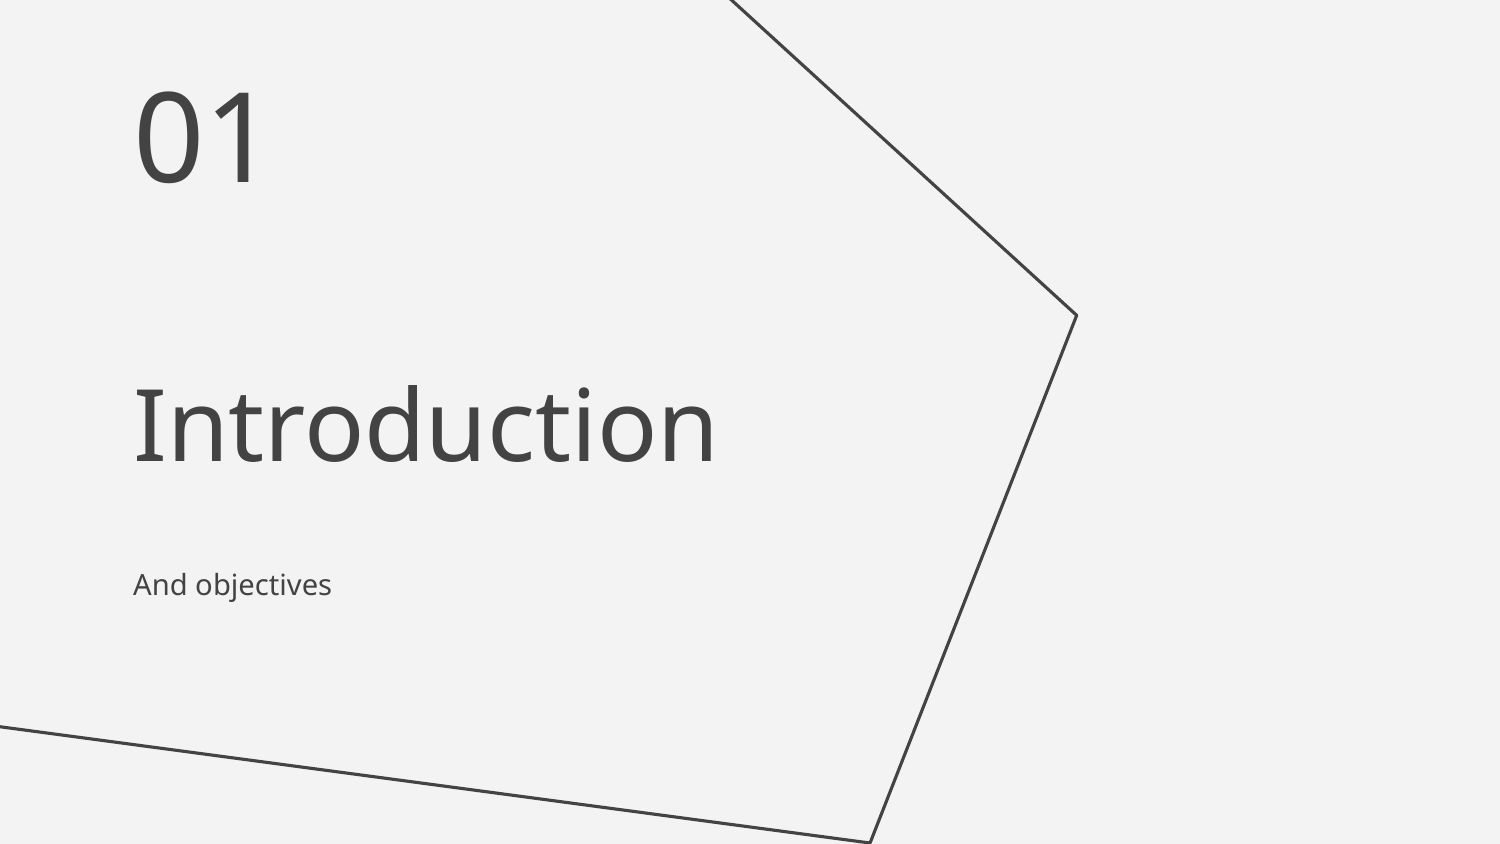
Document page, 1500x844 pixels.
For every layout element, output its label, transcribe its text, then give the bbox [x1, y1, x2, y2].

title Introduction [118, 282, 749, 551]
title 01 [118, 51, 463, 213]
subtitle And objectives [118, 551, 749, 617]
